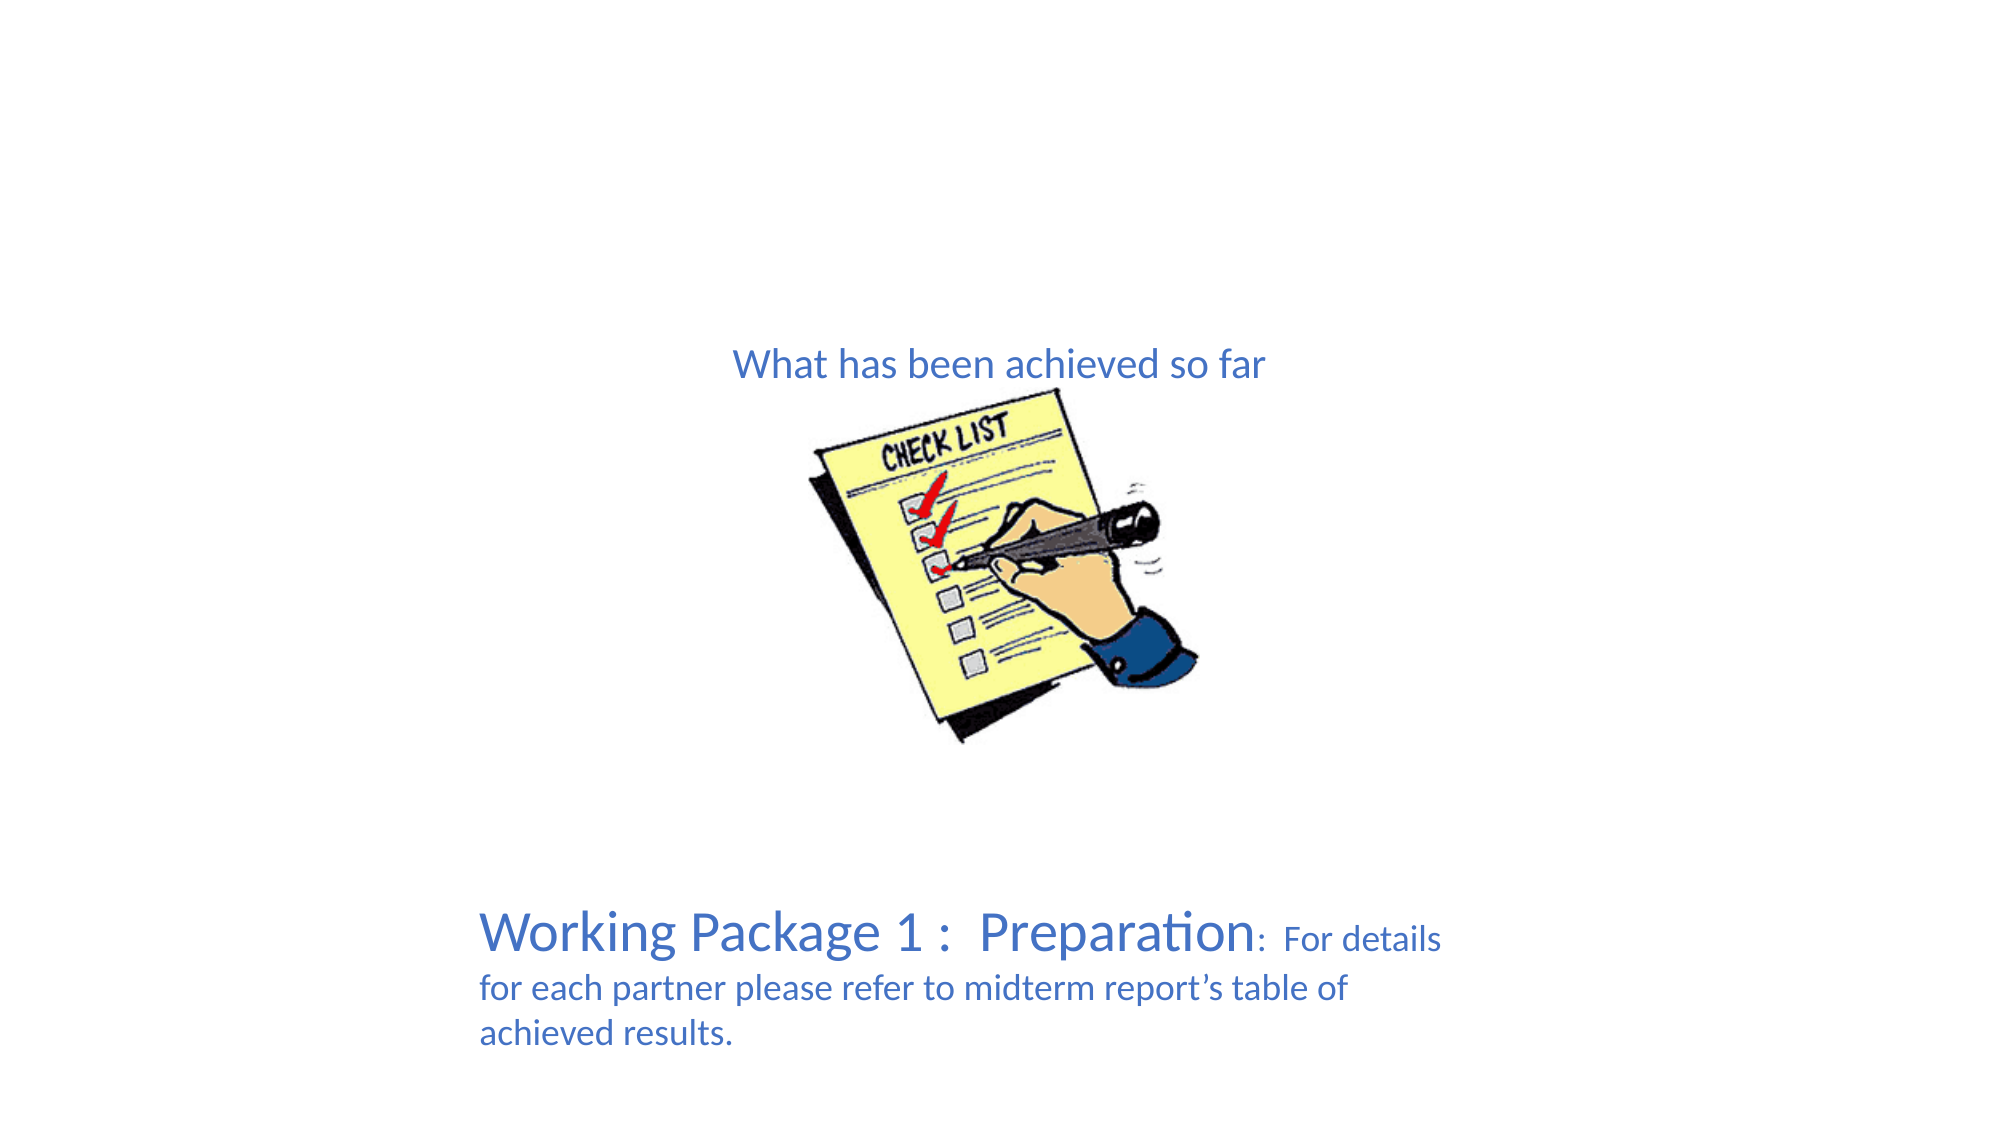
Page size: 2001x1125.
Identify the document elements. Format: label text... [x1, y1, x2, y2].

text_box Working Package 1 : Preparation: For details for each partner please refer to midterm report’s table of achieved results. [464, 885, 1465, 1061]
picture [808, 387, 1200, 745]
title What has been achieved so far ? [137, 326, 1863, 544]
